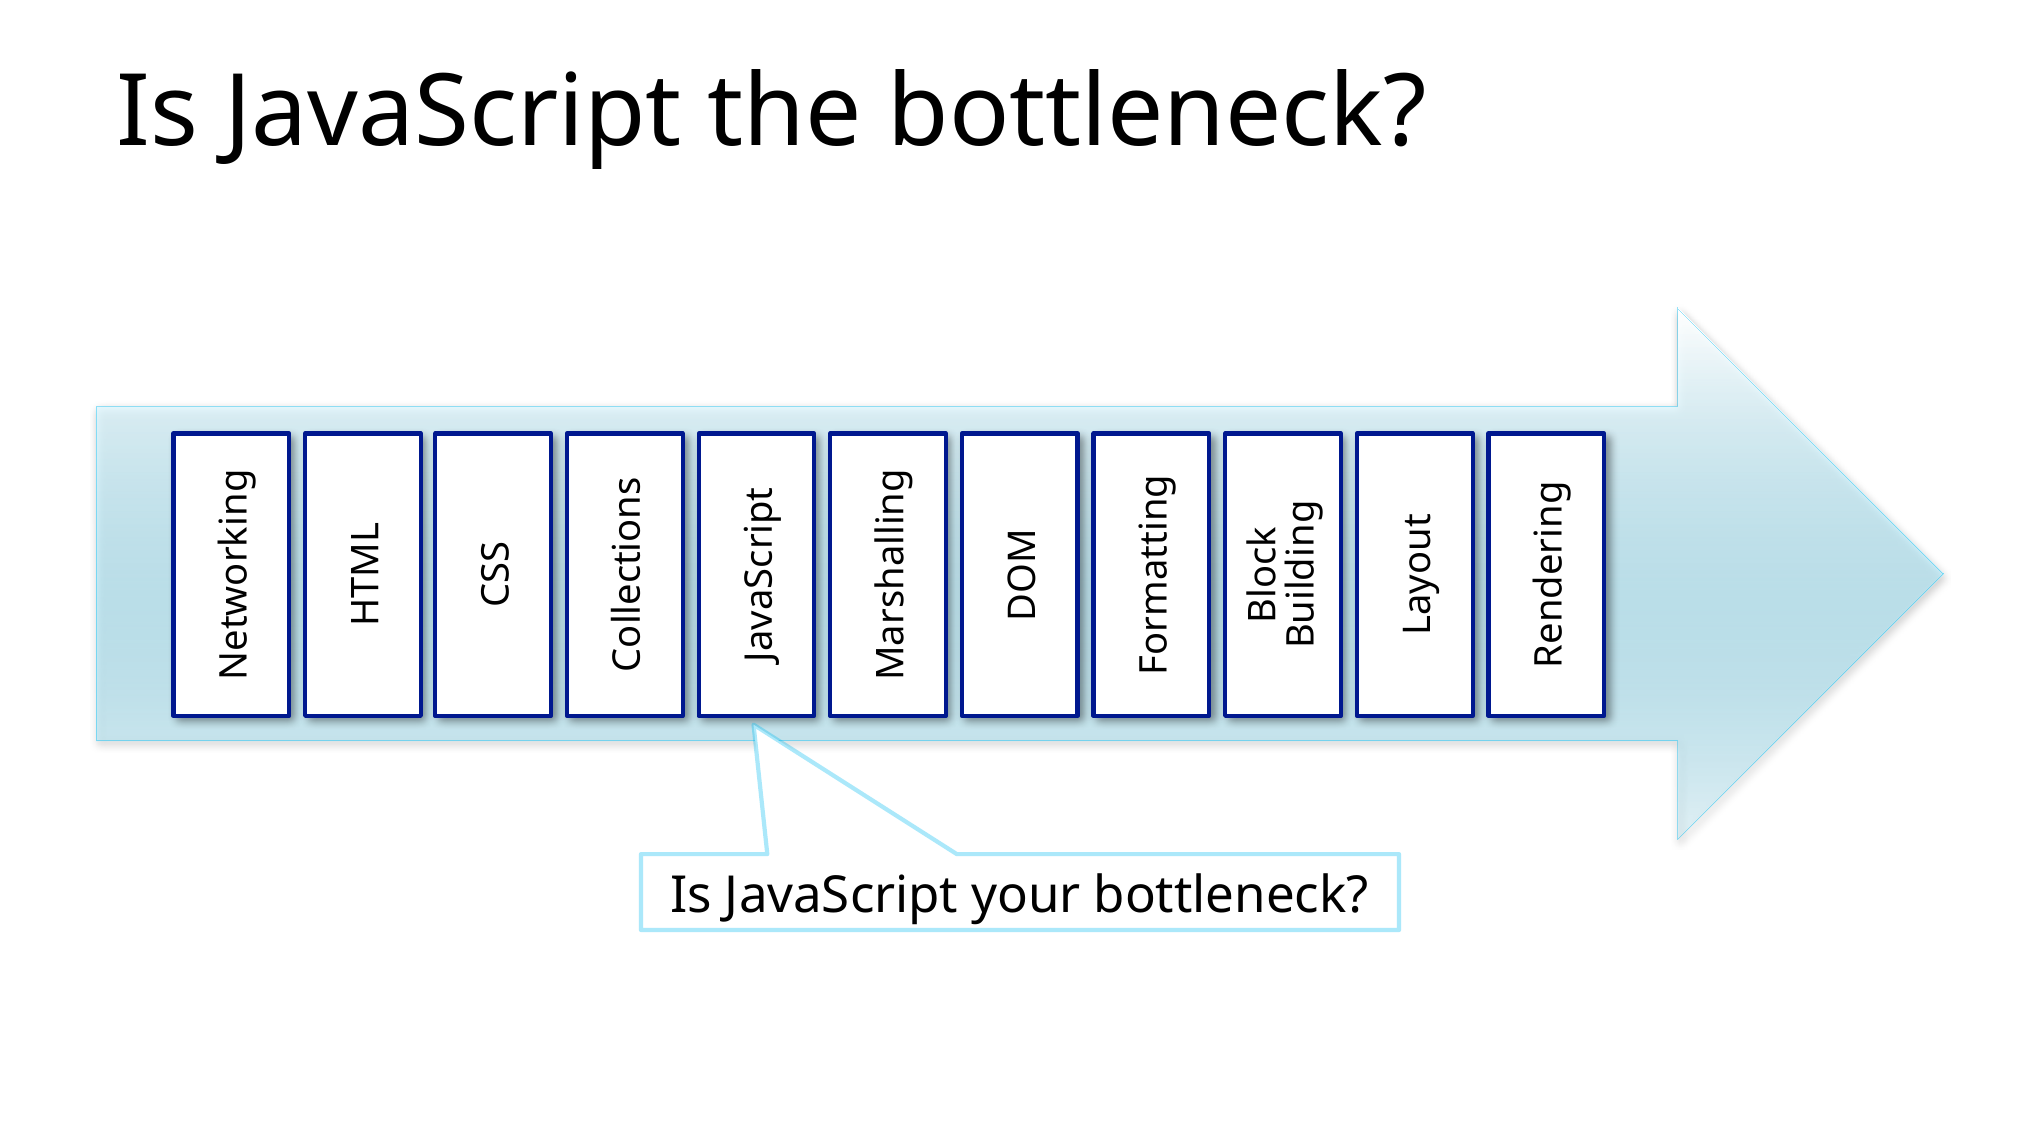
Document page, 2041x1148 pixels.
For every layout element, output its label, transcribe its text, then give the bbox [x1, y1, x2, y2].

text_box Is JavaScript your bottleneck? [638, 722, 1402, 933]
text_box Rendering [1486, 431, 1606, 718]
text_box DOM [960, 431, 1080, 718]
title Is JavaScript the bottleneck? [86, 38, 1953, 150]
text_box Block Building [1223, 431, 1343, 718]
text_box JavaScript [697, 431, 816, 718]
text_box Networking [171, 431, 291, 718]
text_box Collections [565, 431, 685, 718]
text_box CSS [433, 431, 553, 718]
text_box Layout [1355, 431, 1475, 718]
text_box Marshalling [828, 431, 948, 718]
text_box HTML [303, 431, 423, 718]
text_box Formatting [1091, 431, 1211, 718]
text_box [96, 307, 1944, 840]
